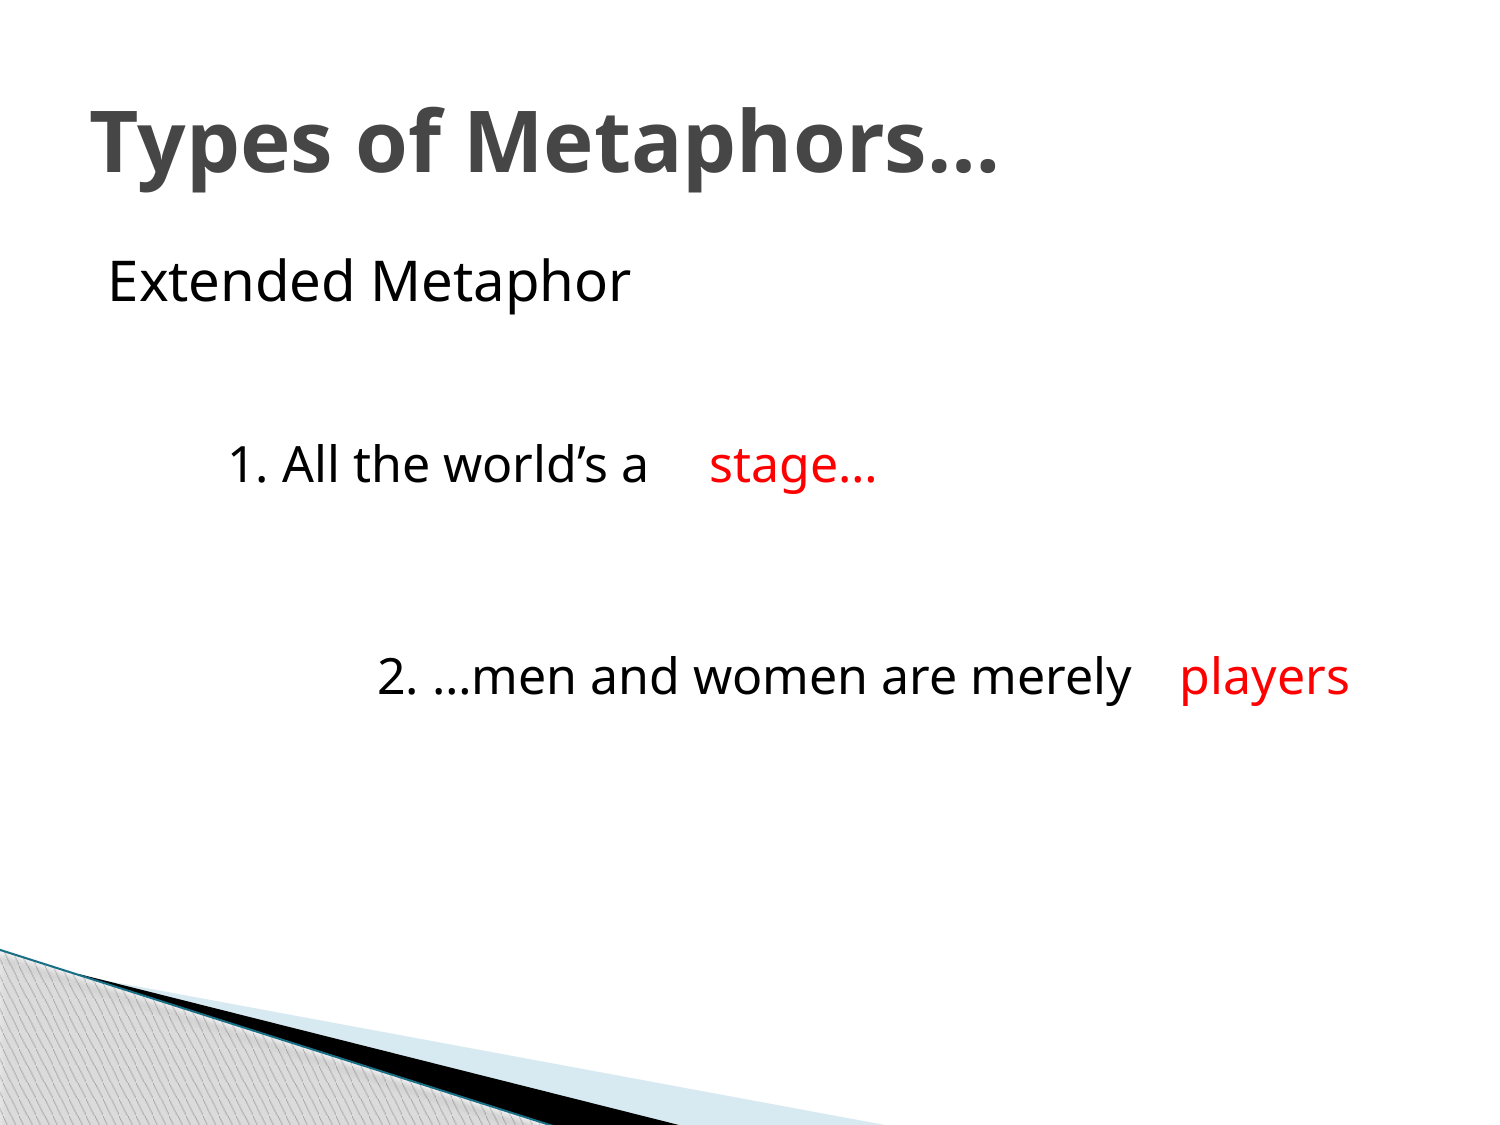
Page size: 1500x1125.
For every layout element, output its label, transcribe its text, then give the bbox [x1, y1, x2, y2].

text_box 1. All the world’s a [212, 424, 694, 500]
text_box 2. …men and women are merely [362, 637, 1165, 713]
text_box stage… [694, 424, 894, 500]
list Extended Metaphor [75, 237, 1425, 332]
title Types of Metaphors… [75, 45, 1425, 233]
text_box players [1165, 637, 1366, 713]
